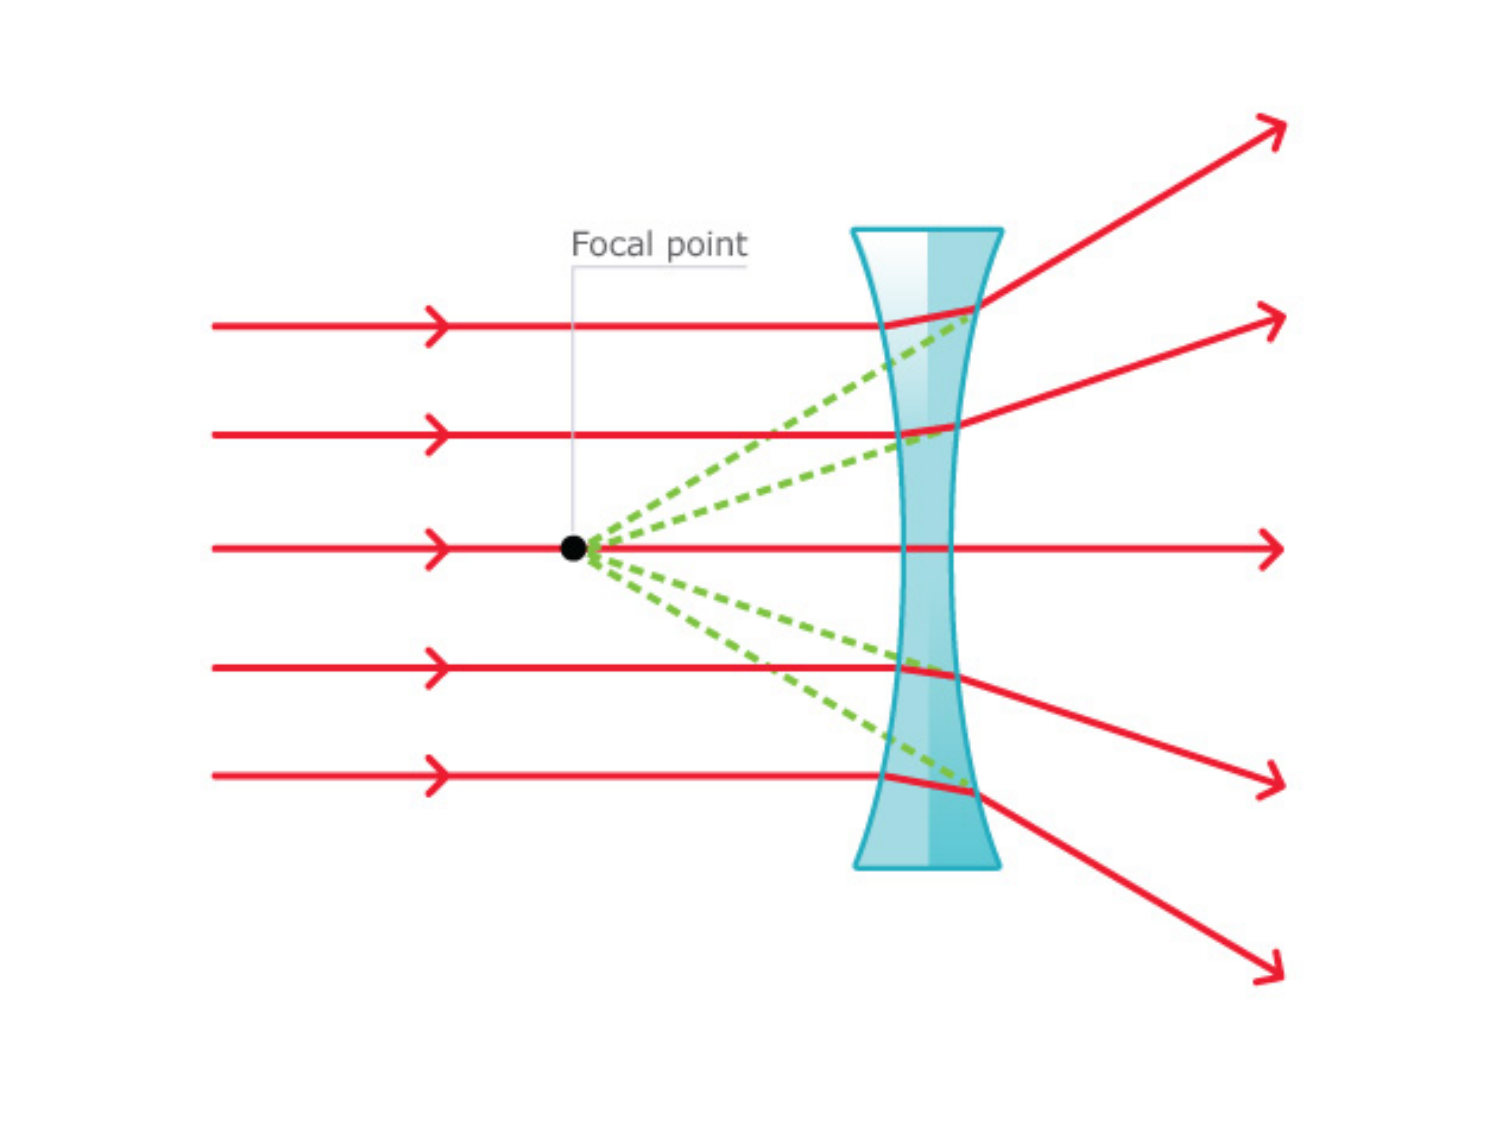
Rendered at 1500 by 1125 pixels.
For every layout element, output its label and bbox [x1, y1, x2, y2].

picture [137, 63, 1363, 1038]
